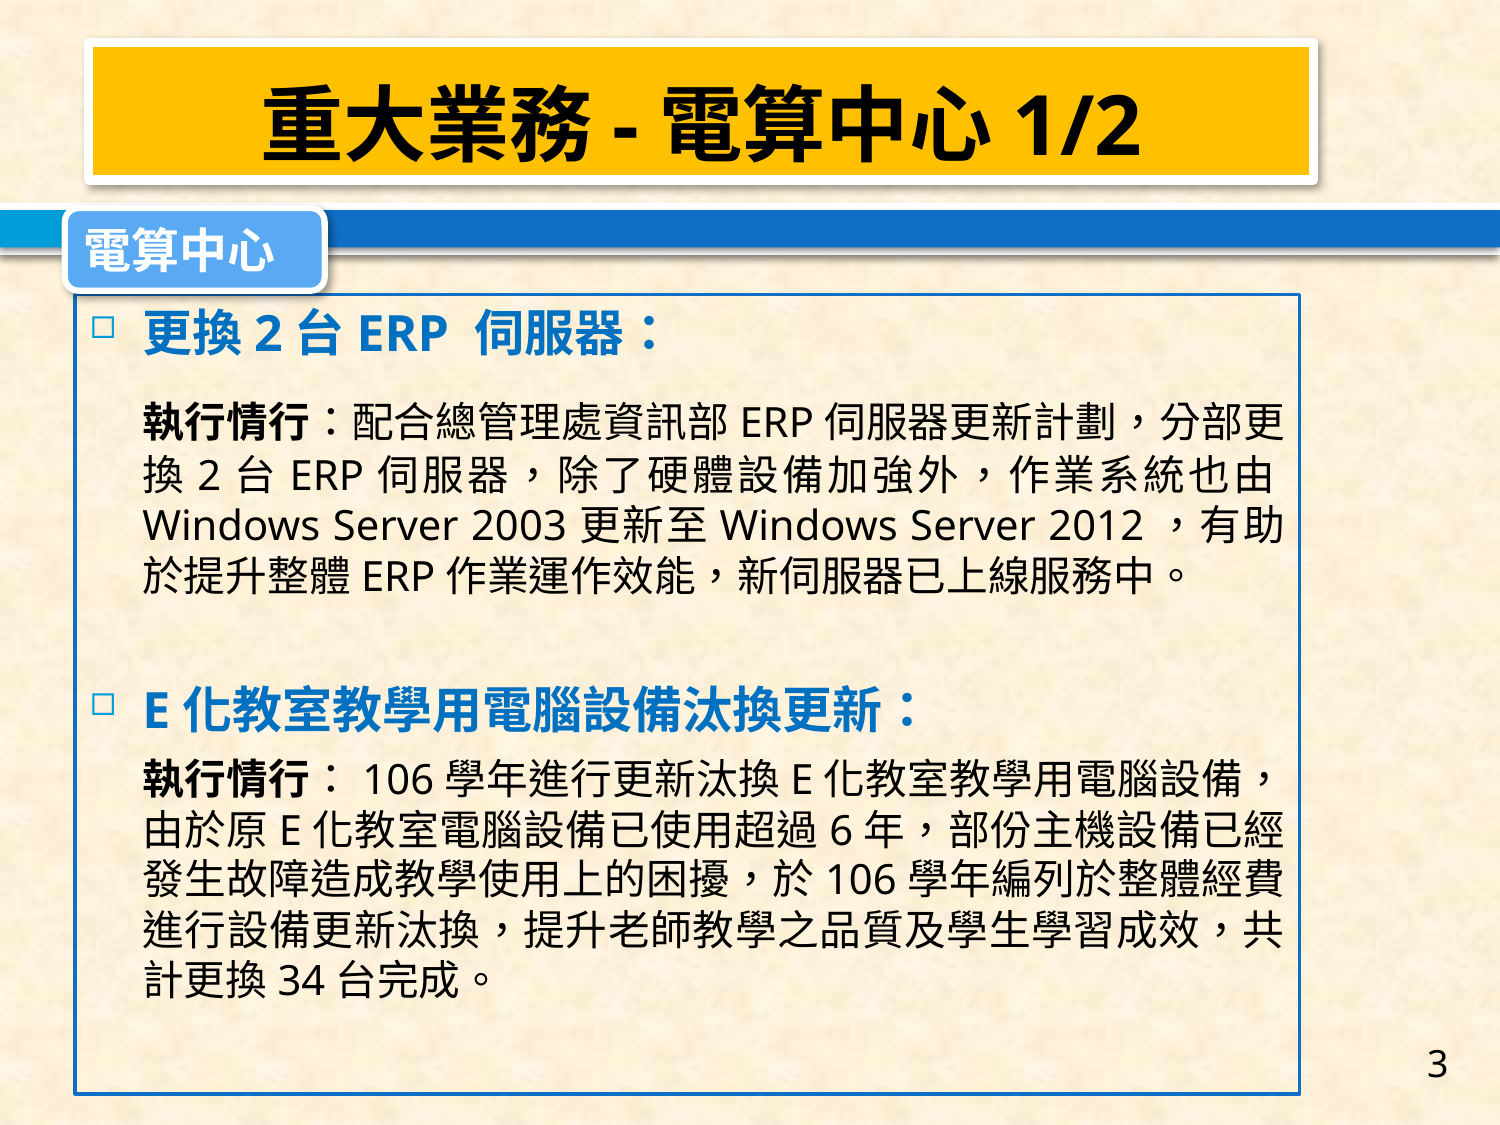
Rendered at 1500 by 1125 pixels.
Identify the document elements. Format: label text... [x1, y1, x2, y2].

text_box 電算中心 [63, 206, 327, 293]
text_box 重大業務-電算中心1/2 [87, 41, 1315, 181]
list 更換2台ERP 伺服器： 執行情行：配合總管理處資訊部ERP伺服器更新計劃，分部更換2台ERP伺服器，除了硬體設備加強外，作業系統也由Windows Server 2003更新至Windows Server 2012，有助於提升整體ERP作業運作效能，新伺服器已上線服務中。 E化教室教學用電腦設備汰換更新： 執行情行：106學年進行更新汰換E化教室教學用電腦設備，由於原E化教室電腦設備已使用超過6年，部份主機設備已經發生故障造成教學使用上的困擾，於106學年編列於整體經費進行設備更新汰換，提升老師教學之品質及學生學習成效，共計更換34台完成。 [73, 293, 1301, 1096]
picture [0, 0, 1500, 202]
picture [0, 255, 1500, 1125]
slide_number 3 [1387, 1023, 1488, 1109]
